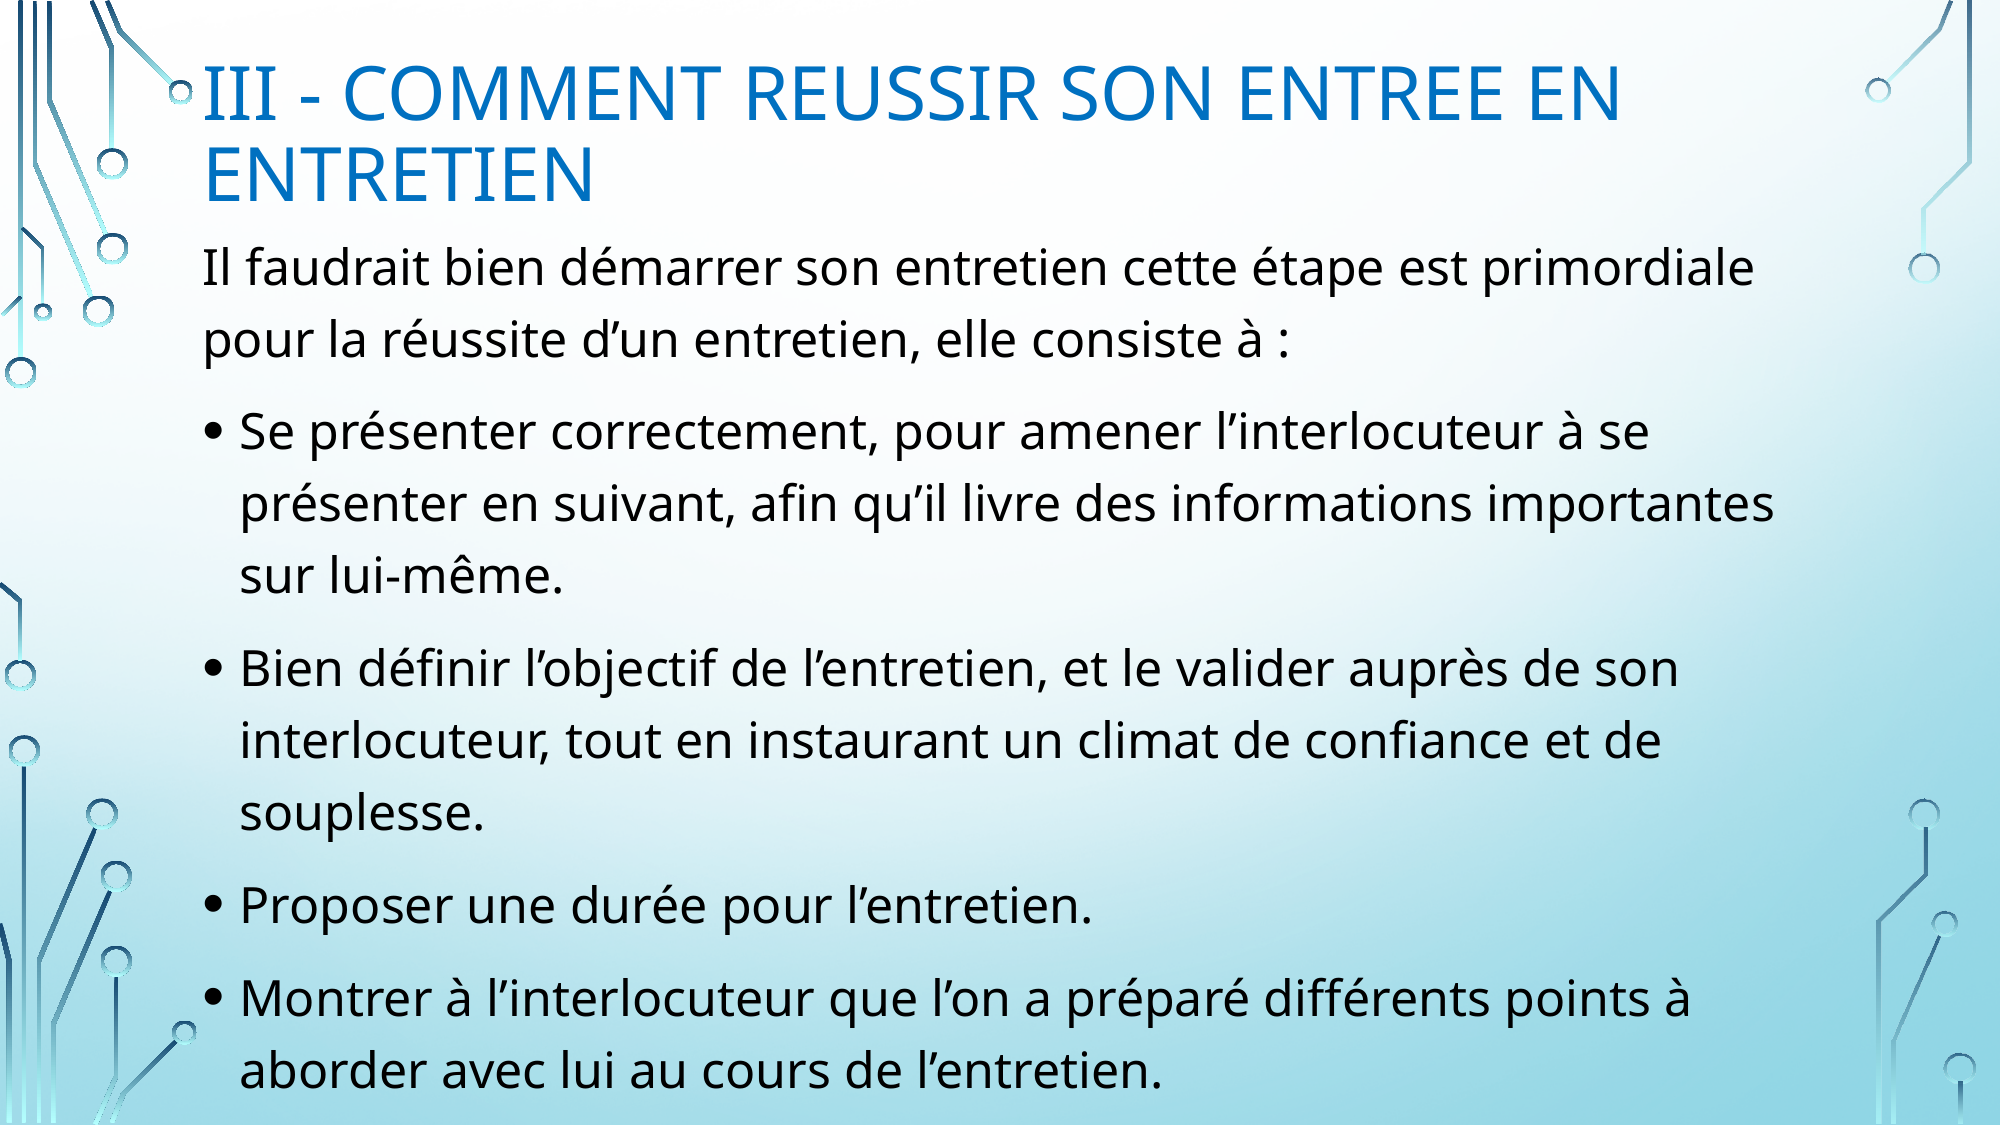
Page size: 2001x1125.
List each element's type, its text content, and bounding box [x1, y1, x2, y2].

list Il faudrait bien démarrer son entretien cette étape est primordiale pour la réussite d’un entretien, elle consiste à : Se présenter correctement, pour amener l’interlocuteur à se présenter en suivant, afin qu’il livre des informations importantes sur lui-même. Bien définir l’objectif de l’entretien, et le valider auprès de son interlocuteur, tout en instaurant un climat de confiance et de souplesse. Proposer une durée pour l’entretien. Montrer à l’interlocuteur que l’on a préparé différents points à aborder avec lui au cours de l’entretien. Démarrer par une question ouverte, afin de favoriser une réponse libre. Par exemple : Est-ce que vous avez une idée préalable sur notre produit ? [187, 215, 1813, 1091]
title III - COMMENT REUSSIR SON ENTREE EN ENTRETIEN [187, 0, 1813, 112]
